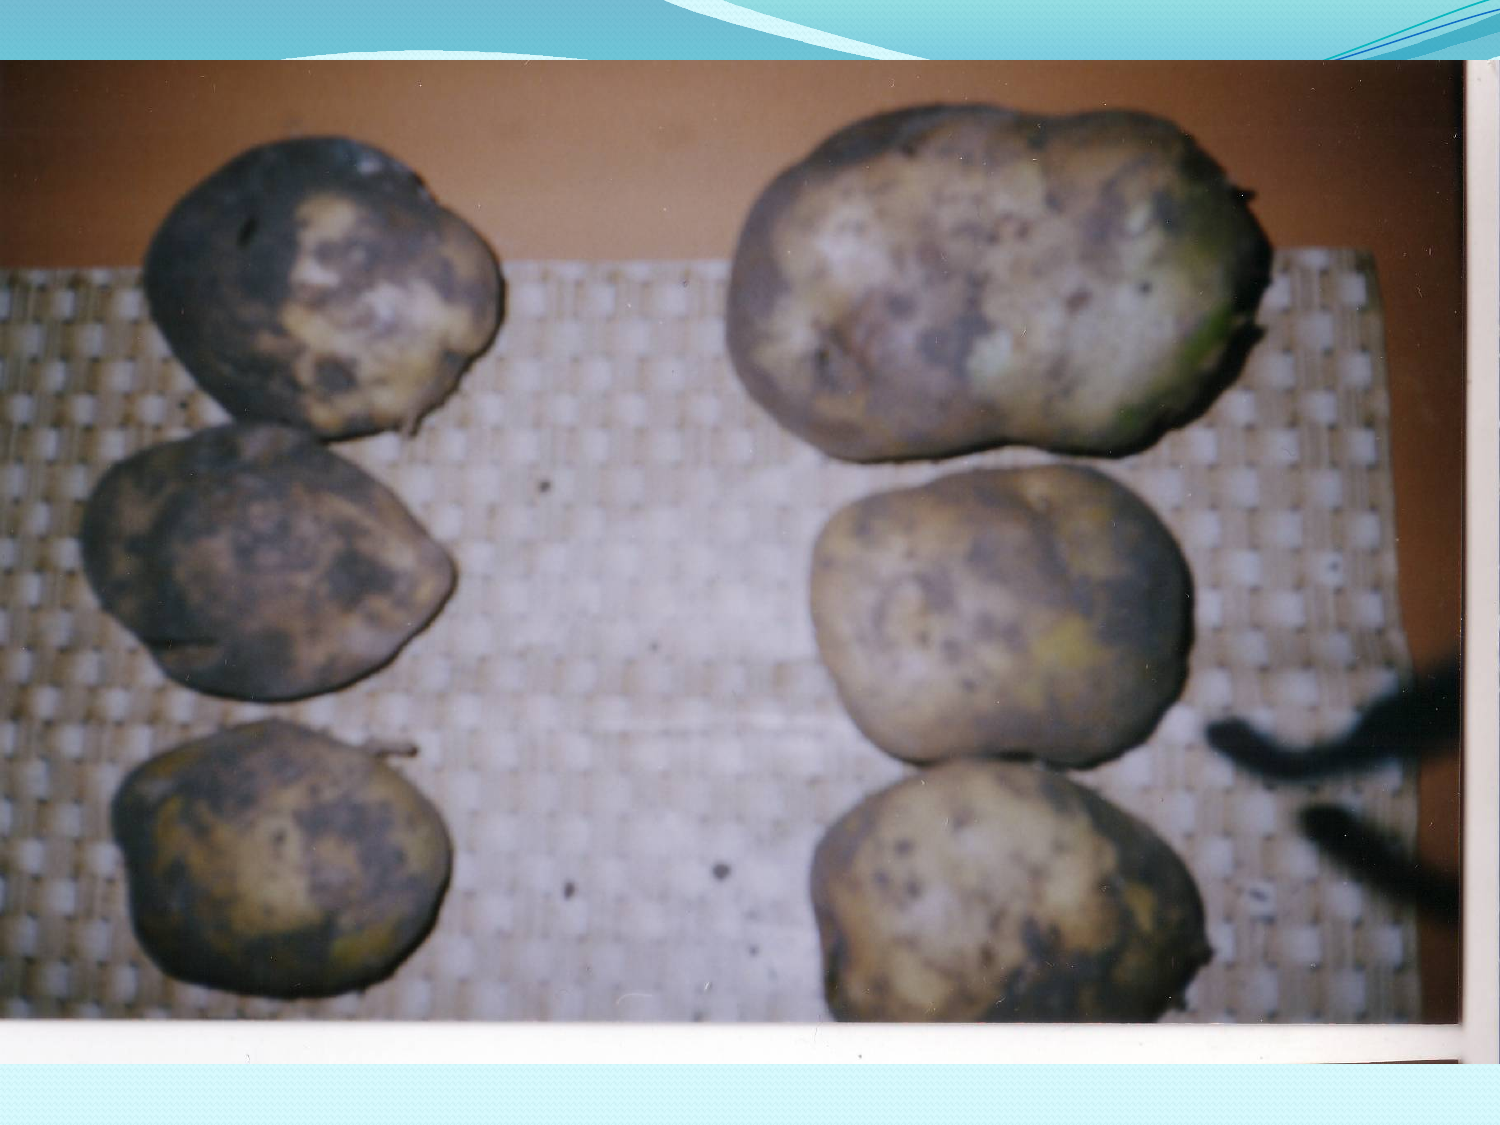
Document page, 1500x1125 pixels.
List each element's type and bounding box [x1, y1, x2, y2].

picture [0, 60, 1500, 1065]
